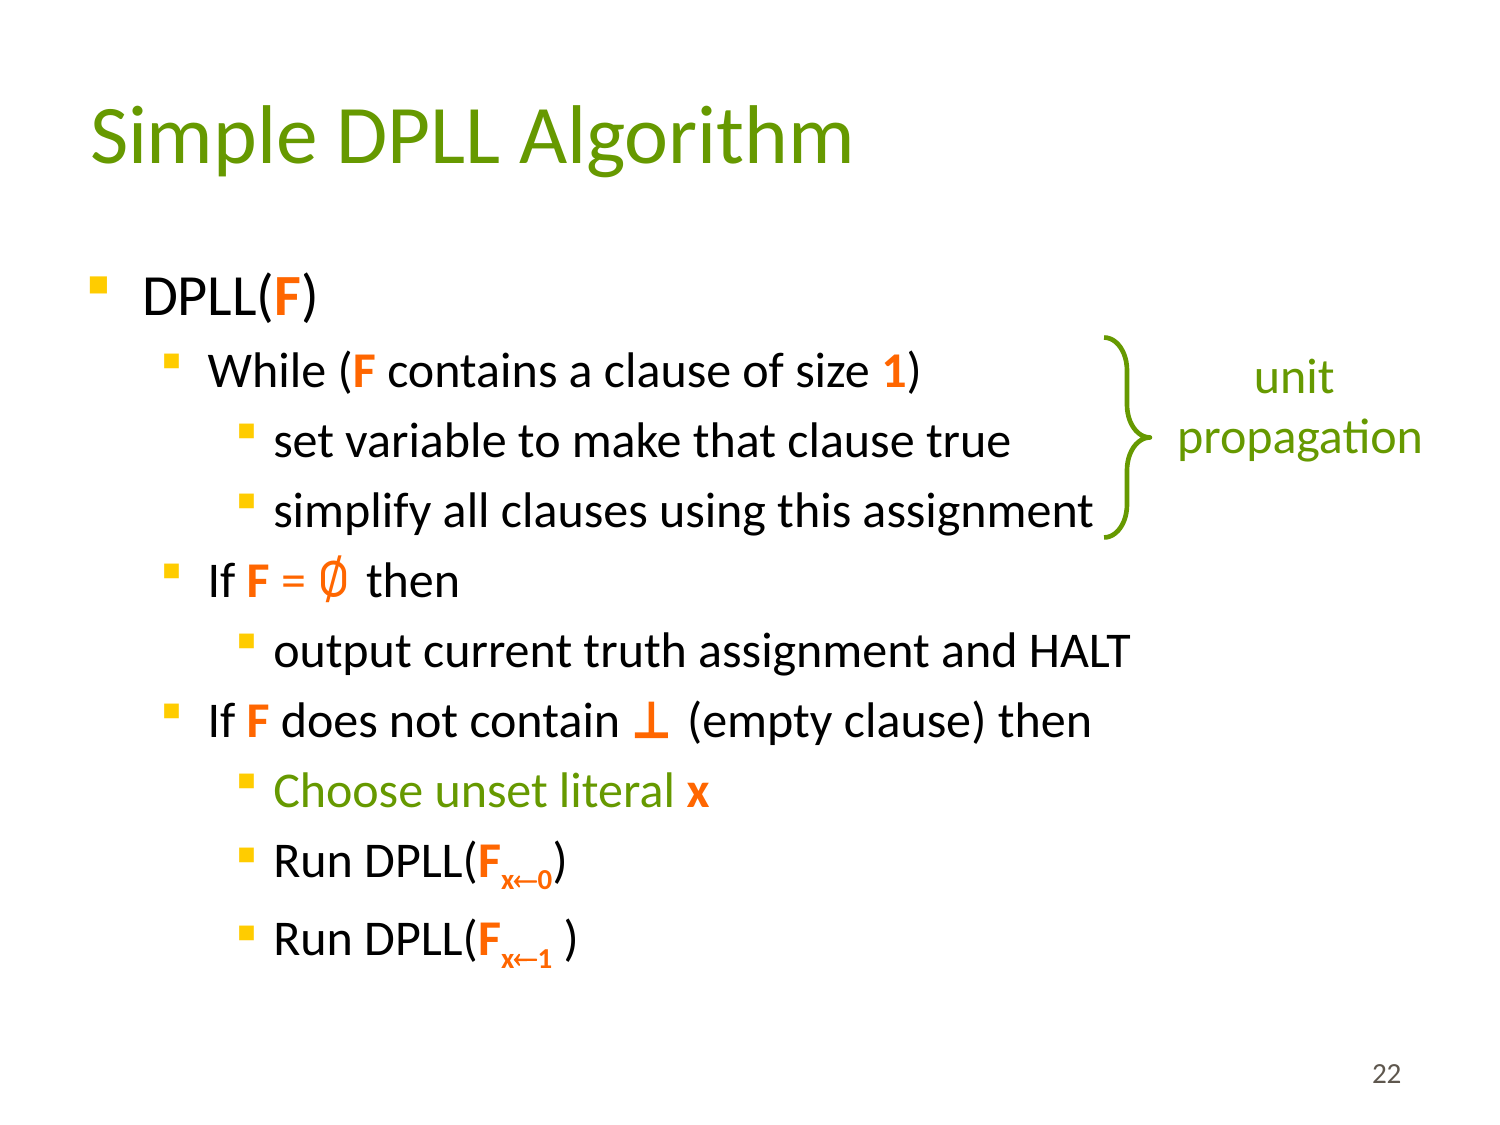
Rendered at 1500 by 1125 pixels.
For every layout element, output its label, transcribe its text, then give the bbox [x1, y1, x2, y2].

list DPLL(F) While (F contains a clause of size 1) set variable to make that clause true simplify all clauses using this assignment If F = ∅ then output current truth assignment and HALT If F does not contain ⊥ (empty clause) then Choose unset literal x Run DPLL(Fx0) Run DPLL(Fx1 ) [70, 249, 1450, 1000]
title Simple DPLL Algorithm [75, 37, 1350, 188]
text_box unit propagation [1162, 336, 1438, 471]
text_box [1104, 337, 1150, 538]
slide_number 22 [1104, 1037, 1417, 1097]
